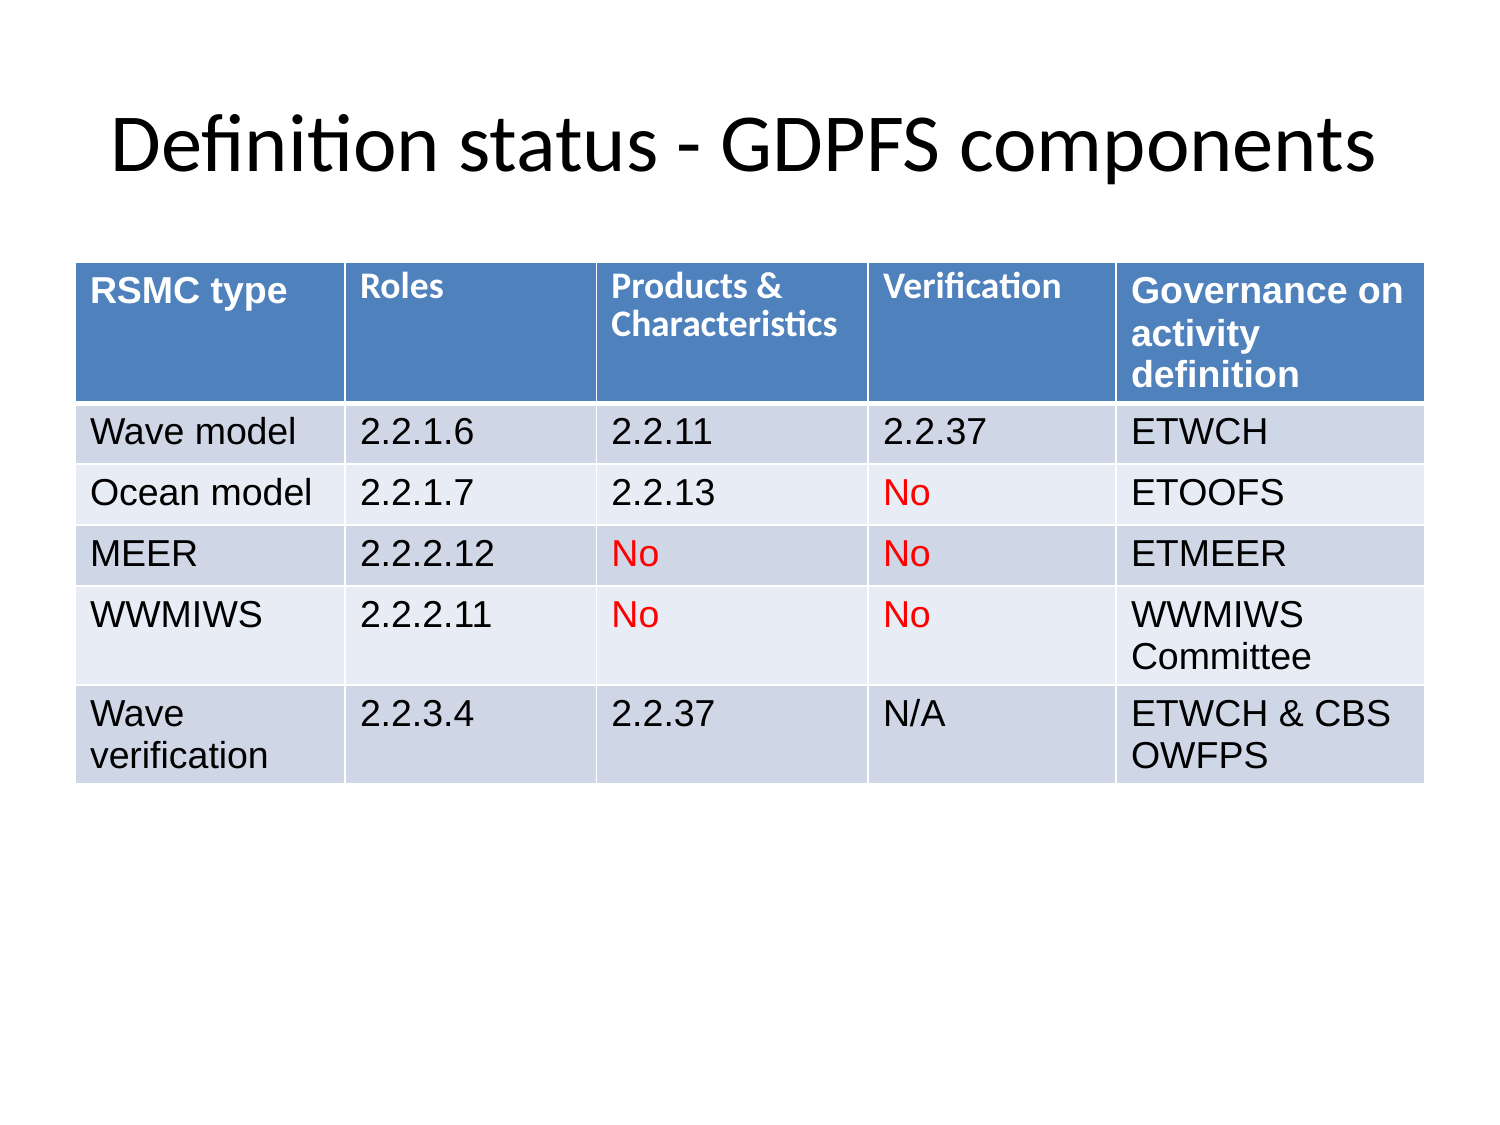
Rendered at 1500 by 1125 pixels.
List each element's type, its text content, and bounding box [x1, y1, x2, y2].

table_cell WWMIWS [76, 587, 344, 684]
table_cell Wave verification [76, 686, 344, 783]
table_cell ETOOFS [1117, 465, 1424, 524]
table_cell ETMEER [1117, 526, 1424, 585]
table_header RSMC type [76, 263, 344, 401]
table_cell WWMIWS Committee [1117, 587, 1424, 684]
table_header Governance on activity definition [1117, 263, 1424, 401]
table_cell 2.2.11 [597, 406, 867, 463]
table_cell MEER [76, 526, 344, 585]
table_header Roles [346, 263, 596, 401]
table_cell 2.2.13 [597, 465, 867, 524]
table_header Verification [869, 263, 1115, 401]
table_cell 2.2.1.7 [346, 465, 596, 524]
table_cell ETWCH [1117, 406, 1424, 463]
table_cell No [869, 465, 1115, 524]
table_cell No [597, 587, 867, 684]
table_cell Wave model [76, 406, 344, 463]
table_cell ETWCH & CBS OWFPS [1117, 686, 1424, 783]
table_cell 2.2.2.12 [346, 526, 596, 585]
table_cell No [869, 526, 1115, 585]
table_cell N/A [869, 686, 1115, 783]
table_header Products & Characteristics [597, 263, 867, 401]
table_cell 2.2.2.11 [346, 587, 596, 684]
title Definition status - GDPFS components [41, 45, 1447, 233]
table_cell No [869, 587, 1115, 684]
table_cell 2.2.3.4 [346, 686, 596, 783]
table_cell No [597, 526, 867, 585]
table_cell 2.2.37 [597, 686, 867, 783]
table_cell 2.2.1.6 [346, 406, 596, 463]
table_cell Ocean model [76, 465, 344, 524]
table_cell 2.2.37 [869, 406, 1115, 463]
